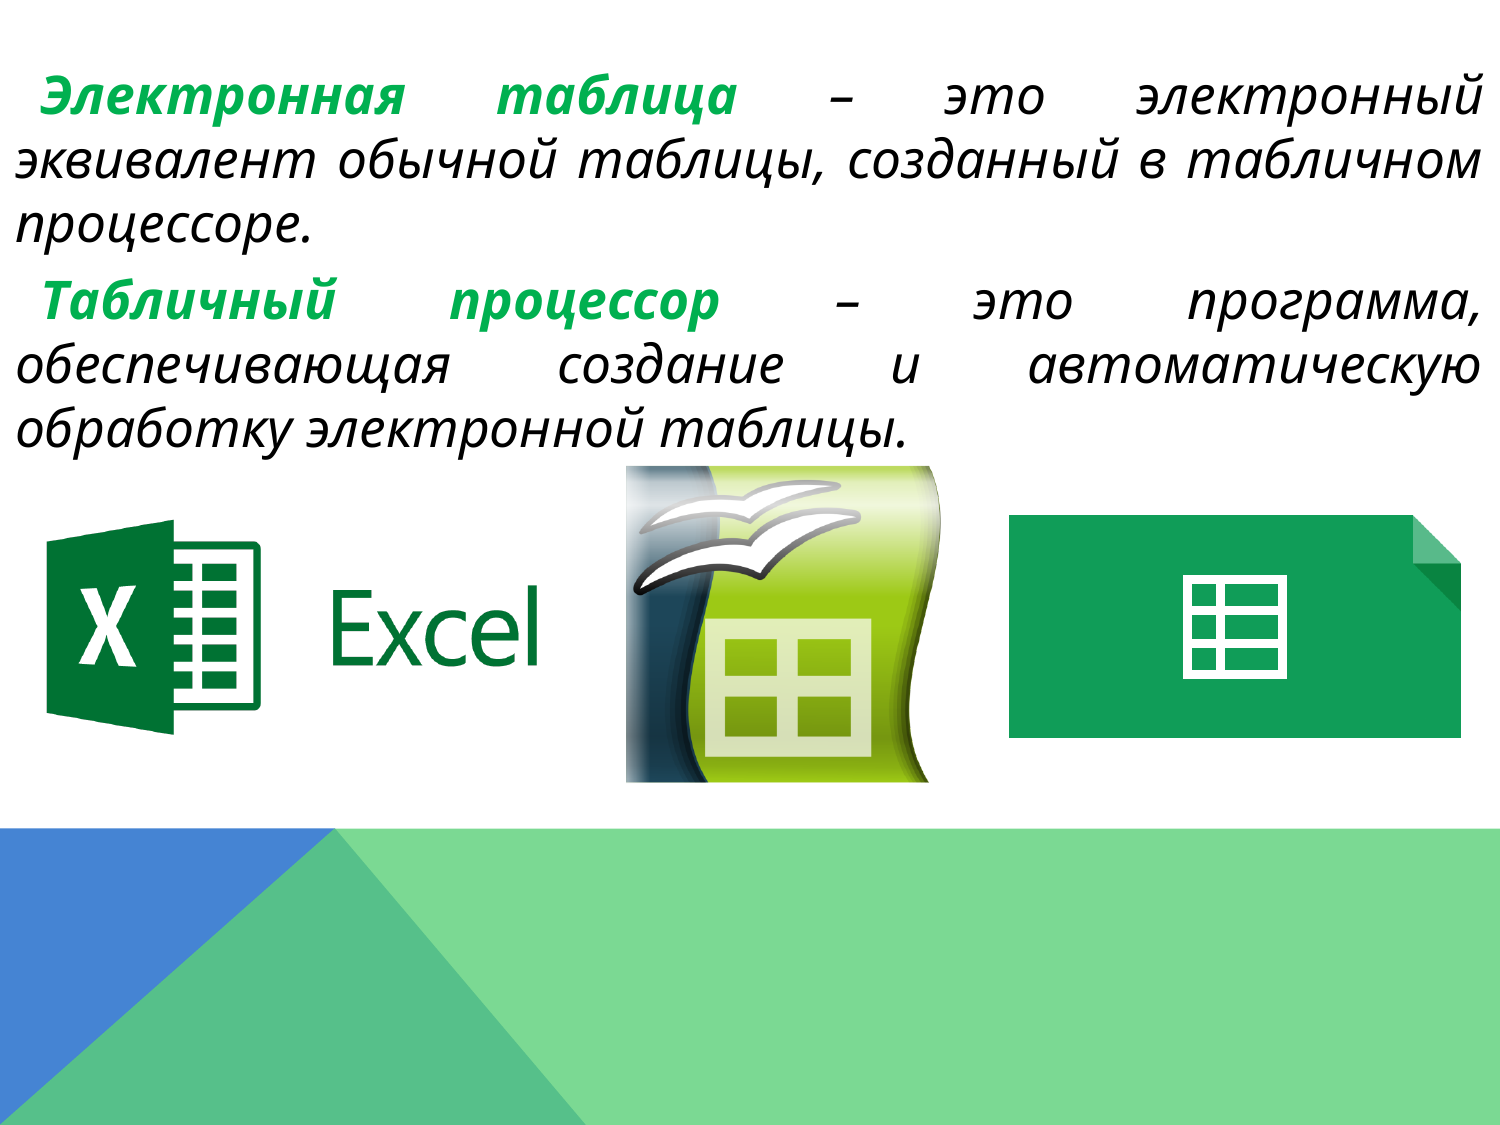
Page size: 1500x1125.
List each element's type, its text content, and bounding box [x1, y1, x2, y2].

picture [41, 515, 550, 752]
list Электронная таблица – это электронный эквивалент обычной таблицы, созданный в табличном процессоре. Табличный процессор – это программа, обеспечивающая создание и автоматическую обработку электронной таблицы. [0, 0, 1500, 468]
picture [1009, 514, 1461, 739]
picture [607, 449, 958, 799]
